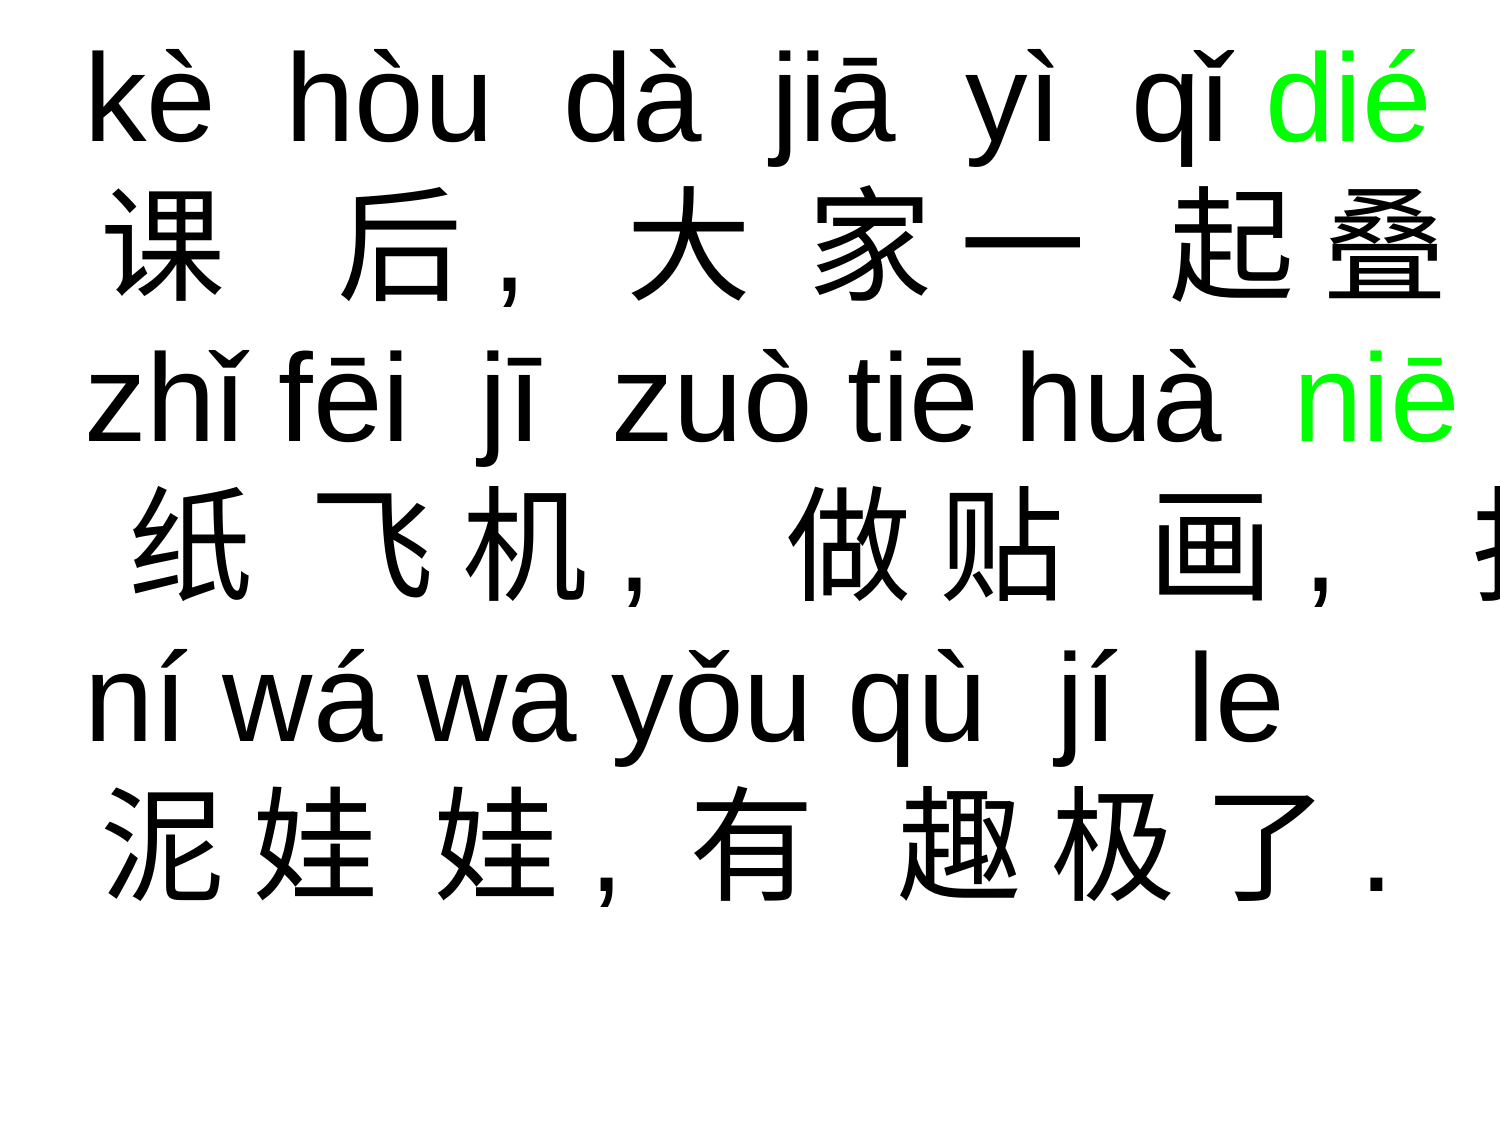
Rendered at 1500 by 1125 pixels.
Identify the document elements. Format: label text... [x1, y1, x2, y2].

text_box kè hòu dà jiā yì qǐ dié 课 后, 大 家 一 起 叠 zhǐ fēi jī zuò tiē huà niē 纸 飞 机, 做 贴 画, 捏 ní wá wa yǒu qù jí le 泥 娃 娃, 有 趣 极 了. [0, 8, 1500, 1074]
